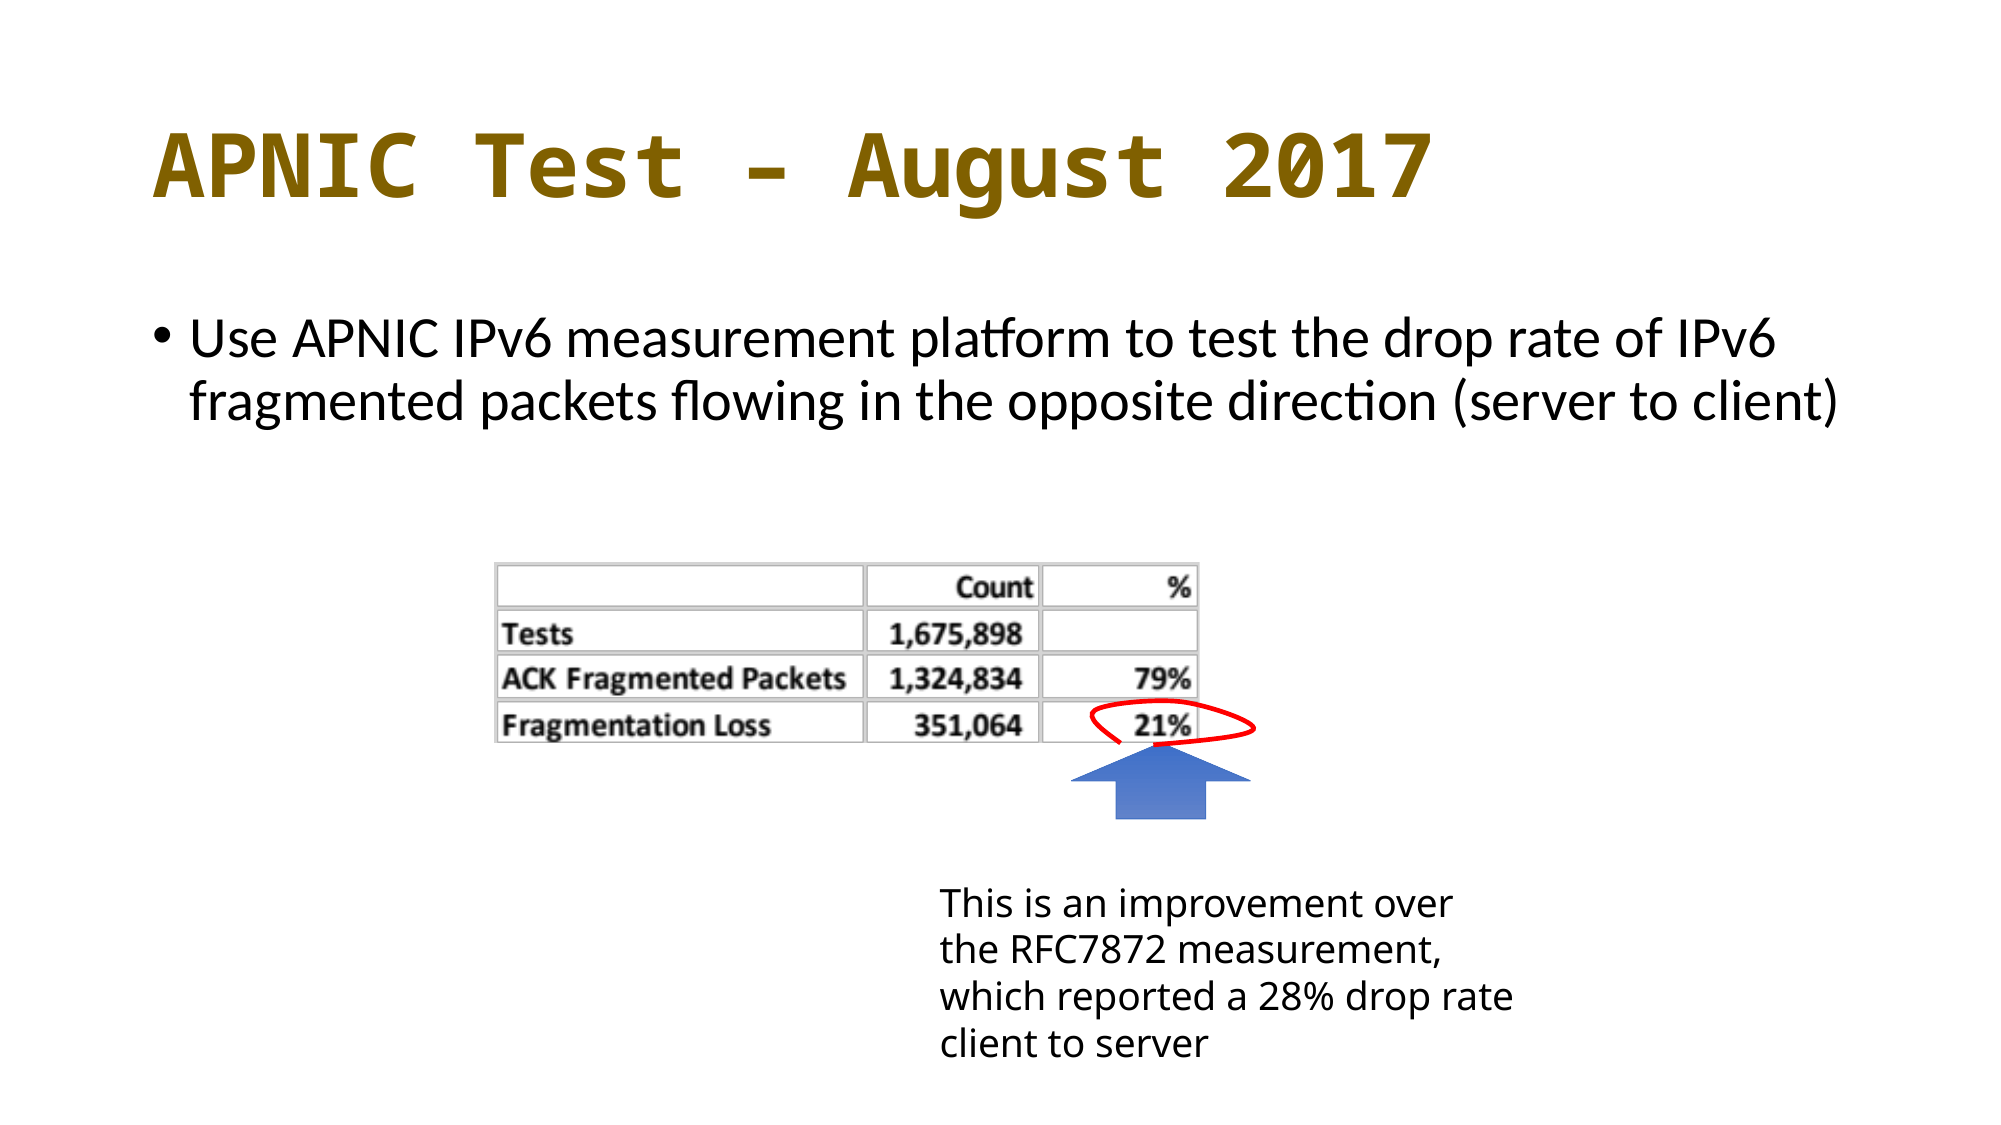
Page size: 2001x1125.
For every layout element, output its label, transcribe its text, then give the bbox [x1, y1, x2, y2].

text_box [1200, 704, 1255, 742]
text_box [1071, 745, 1251, 820]
title APNIC Test – August 2017 [137, 59, 1863, 278]
text_box This is an improvement over the RFC7872 measurement, which reported a 28% drop rate client to server [924, 871, 1539, 1073]
picture [494, 562, 1200, 744]
list Use APNIC IPv6 measurement platform to test the drop rate of IPv6 fragmented packets flowing in the opposite direction (server to client) [137, 299, 1863, 1014]
